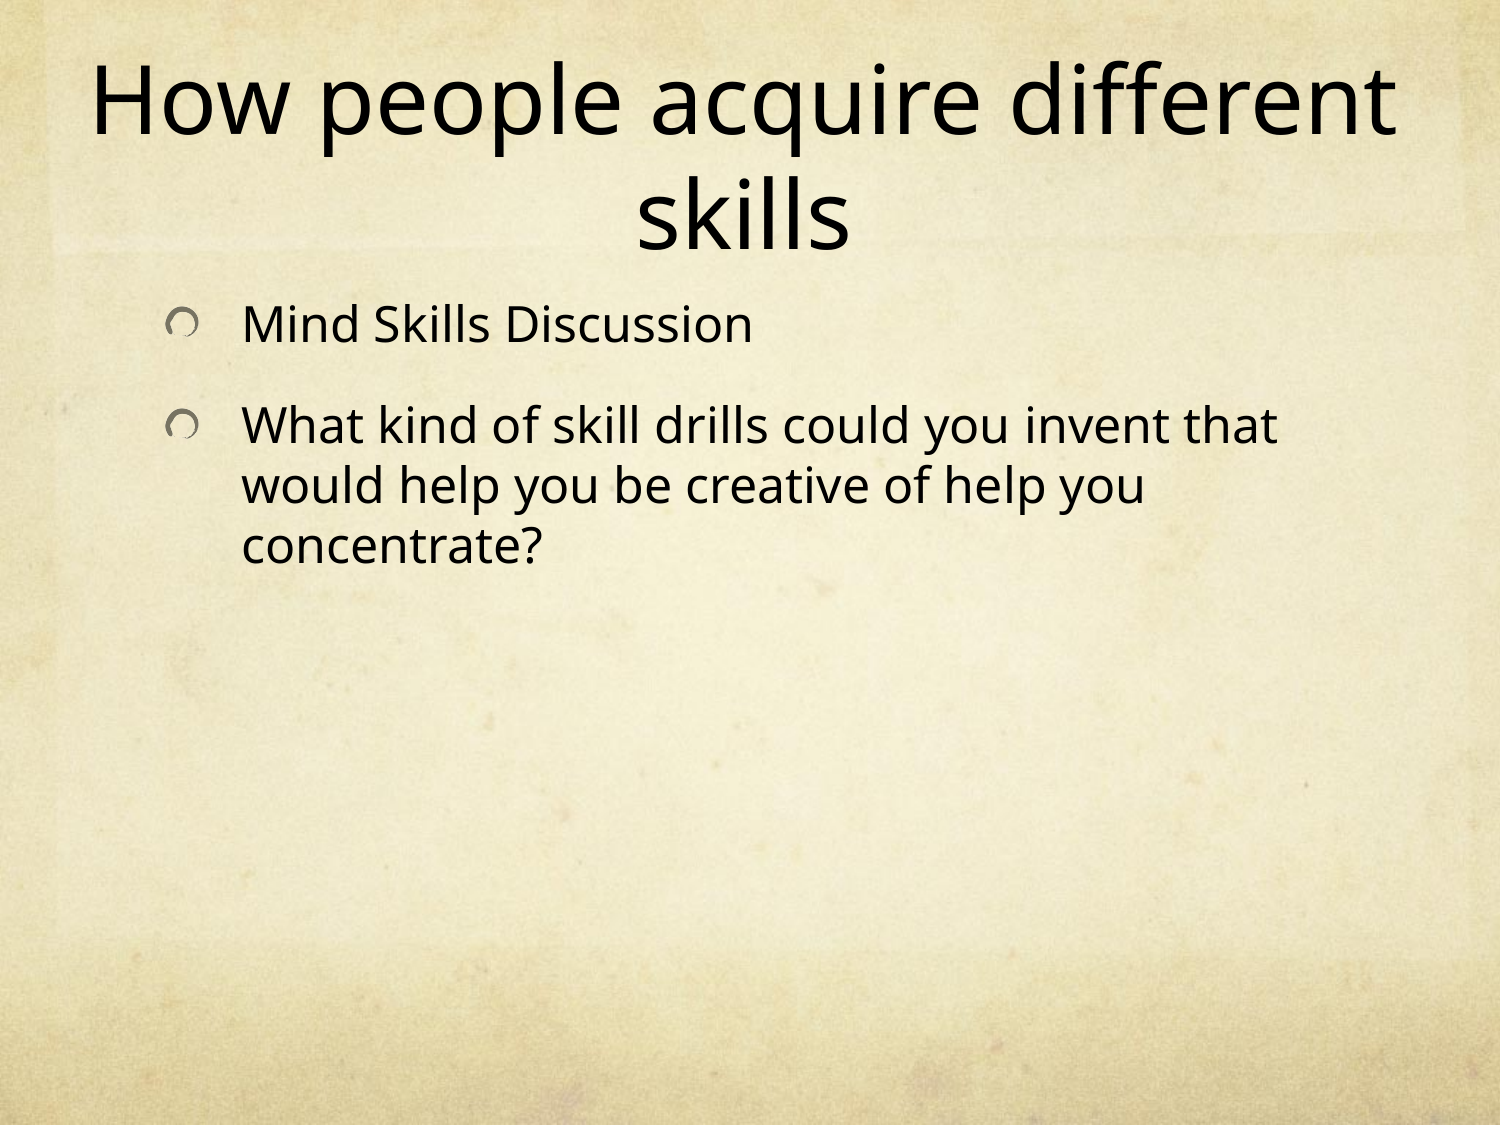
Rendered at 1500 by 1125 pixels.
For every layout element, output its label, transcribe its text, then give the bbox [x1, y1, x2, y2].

picture [0, 0, 1500, 1125]
title How people acquire different skills [50, 82, 1438, 225]
list Mind Skills Discussion What kind of skill drills could you invent that would help you be creative of help you concentrate? [150, 284, 1350, 950]
